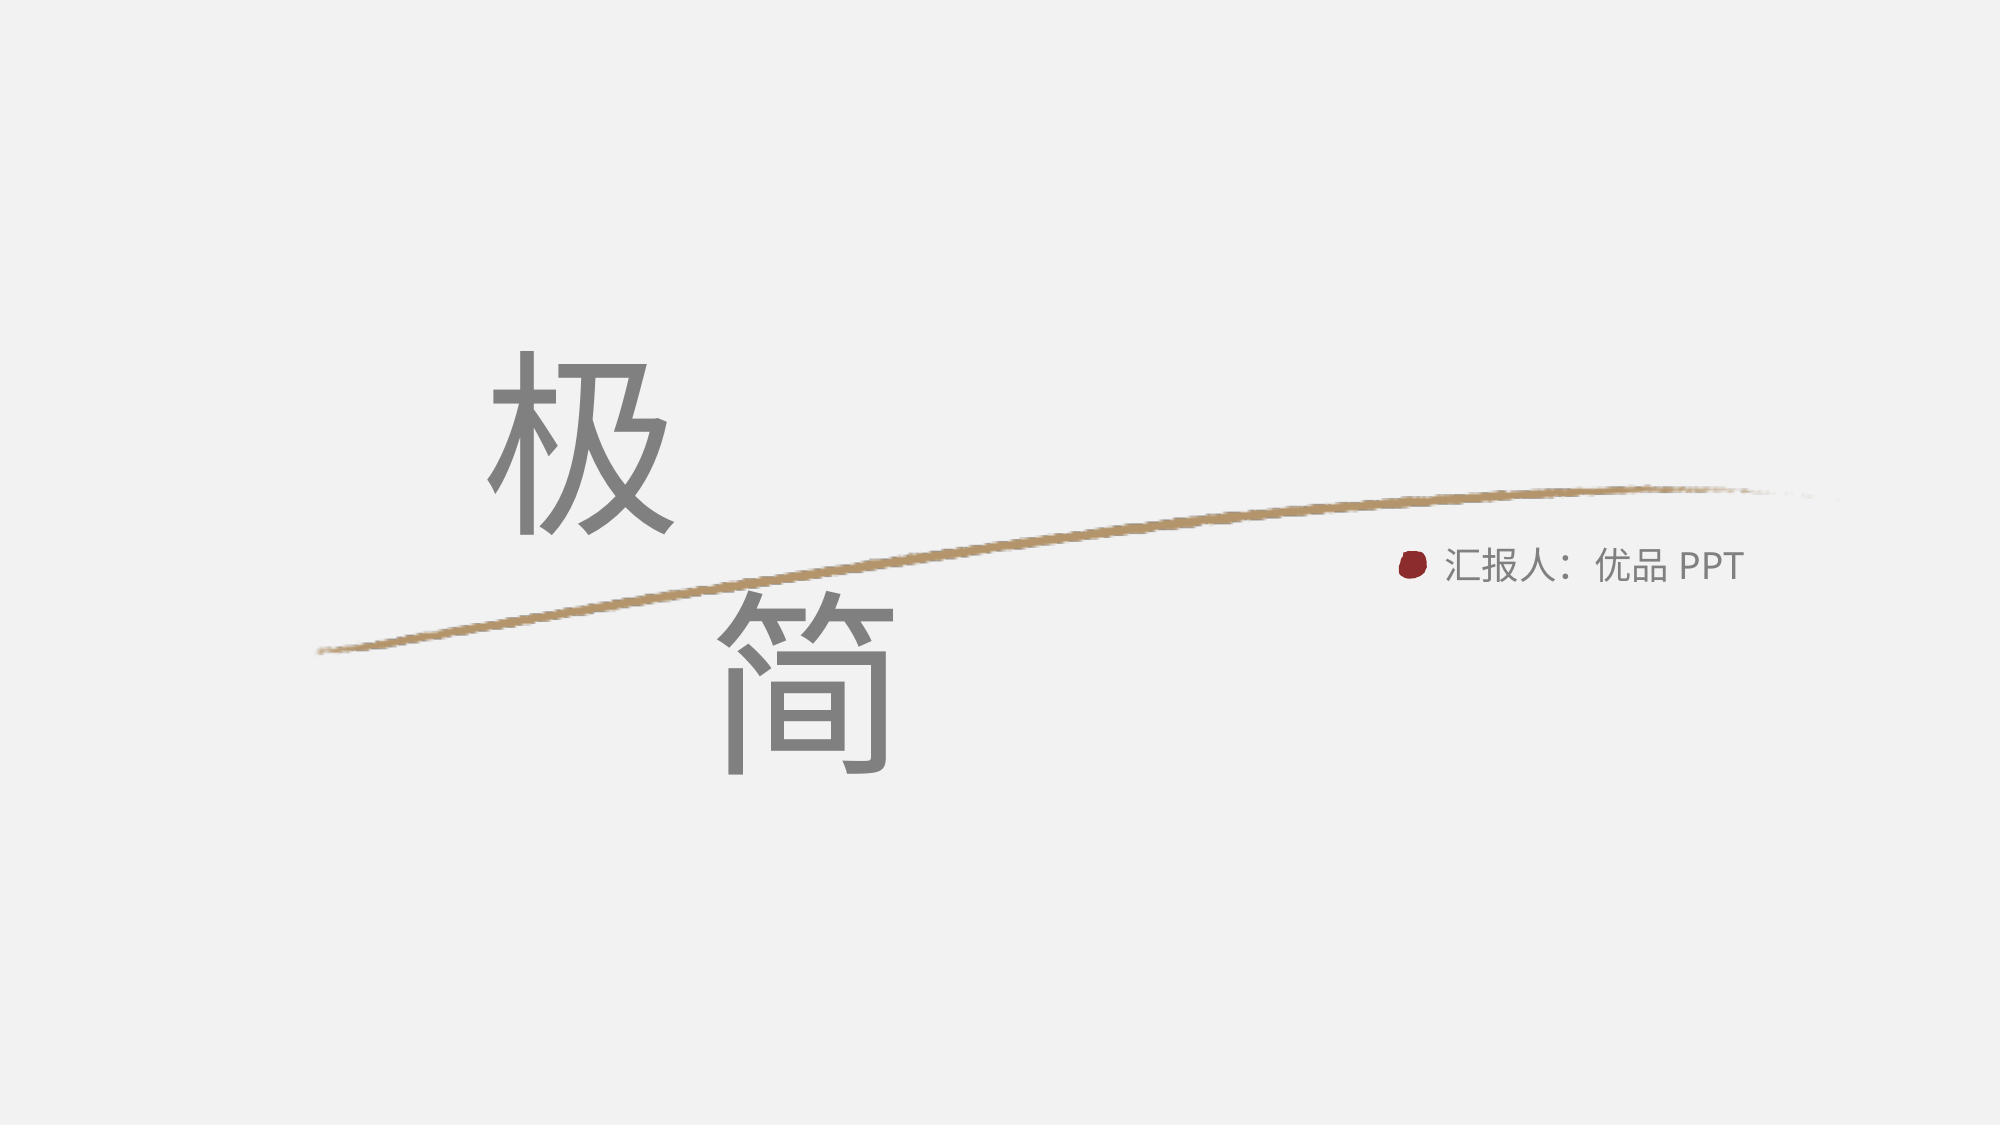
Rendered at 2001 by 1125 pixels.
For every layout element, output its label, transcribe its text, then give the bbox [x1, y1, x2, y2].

text_box 极 简 [466, 664, 923, 808]
text_box 极 简 [466, 312, 923, 461]
picture [302, 461, 1841, 664]
